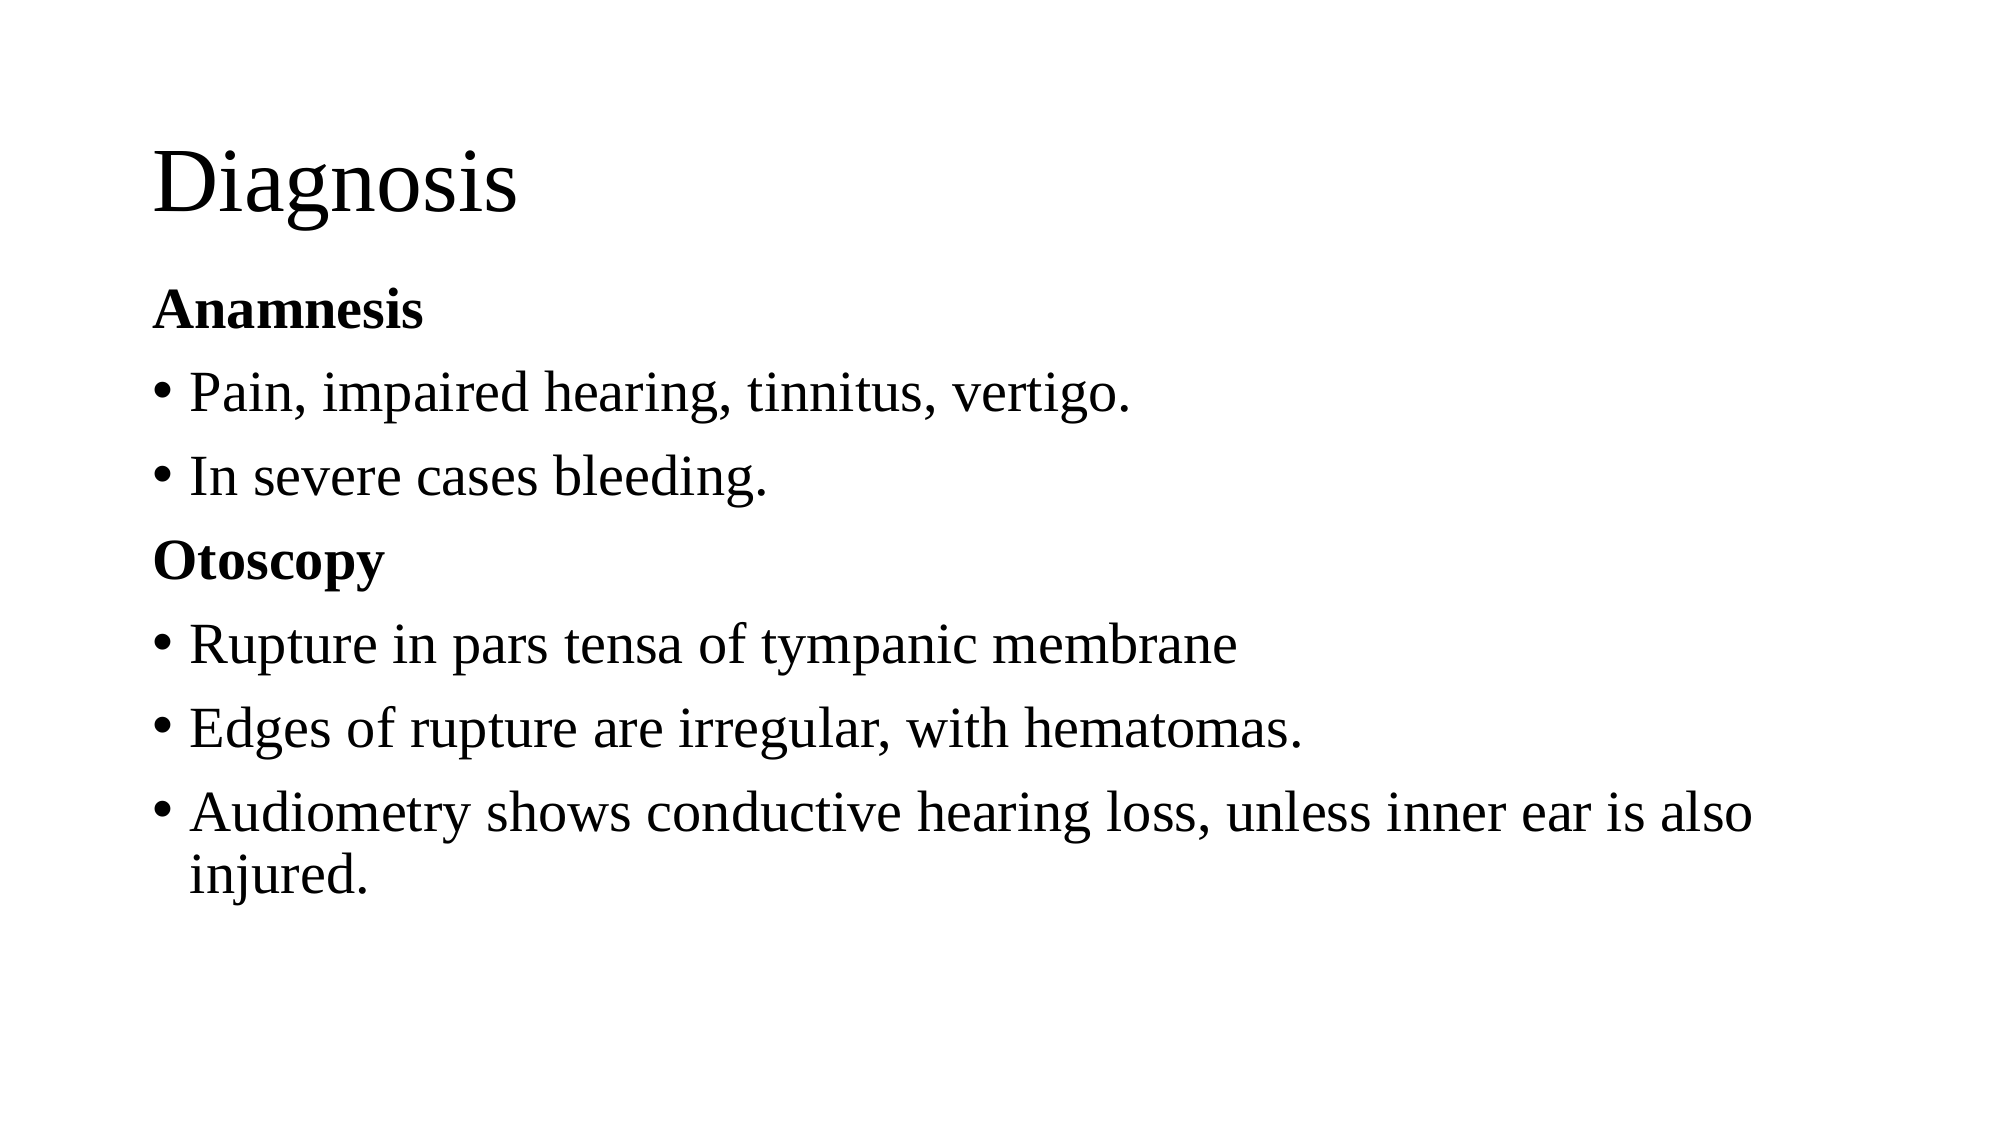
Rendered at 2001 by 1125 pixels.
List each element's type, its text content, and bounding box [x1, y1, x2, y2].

title Diagnosis [137, 111, 1863, 252]
list Anamnesis Pain, impaired hearing, tinnitus, vertigo. In severe cases bleeding. Otoscopy Rupture in pars tensa of tympanic membrane Edges of rupture are irregular, with hematomas. Audiometry shows conductive hearing loss, unless inner ear is also injured. [137, 270, 1896, 985]
